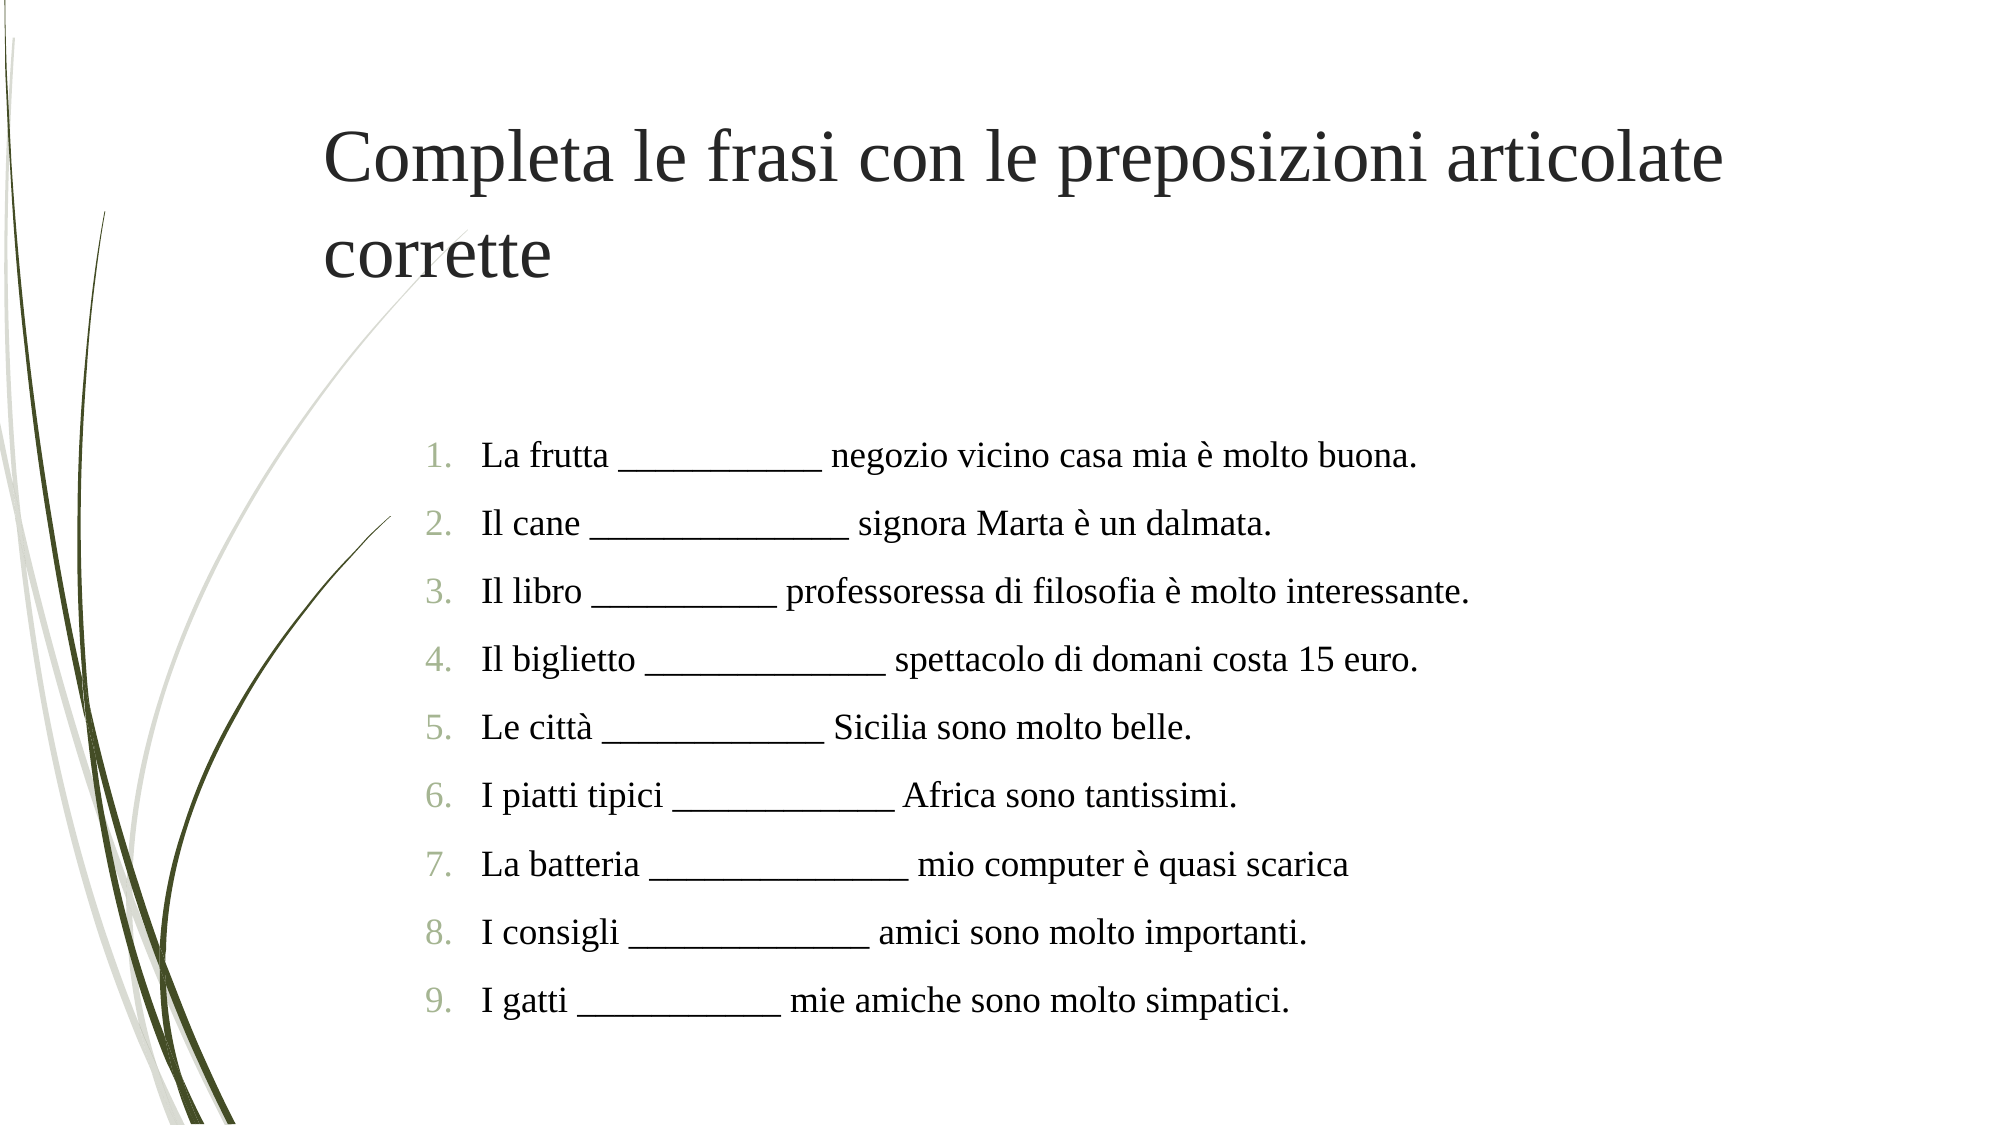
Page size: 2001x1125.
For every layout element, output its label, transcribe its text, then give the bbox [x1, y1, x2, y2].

list La frutta ___________ negozio vicino casa mia è molto buona. Il cane ______________ signora Marta è un dalmata. Il libro __________ professoressa di filosofia è molto interessante. Il biglietto _____________ spettacolo di domani costa 15 euro. Le città ____________ Sicilia sono molto belle. I piatti tipici ____________ Africa sono tantissimi. La batteria ______________ mio computer è quasi scarica I consigli _____________ amici sono molto importanti. I gatti ___________ mie amiche sono molto simpatici. [410, 419, 1867, 1030]
title Completa le frasi con le preposizioni articolate corrette [309, 92, 1884, 232]
